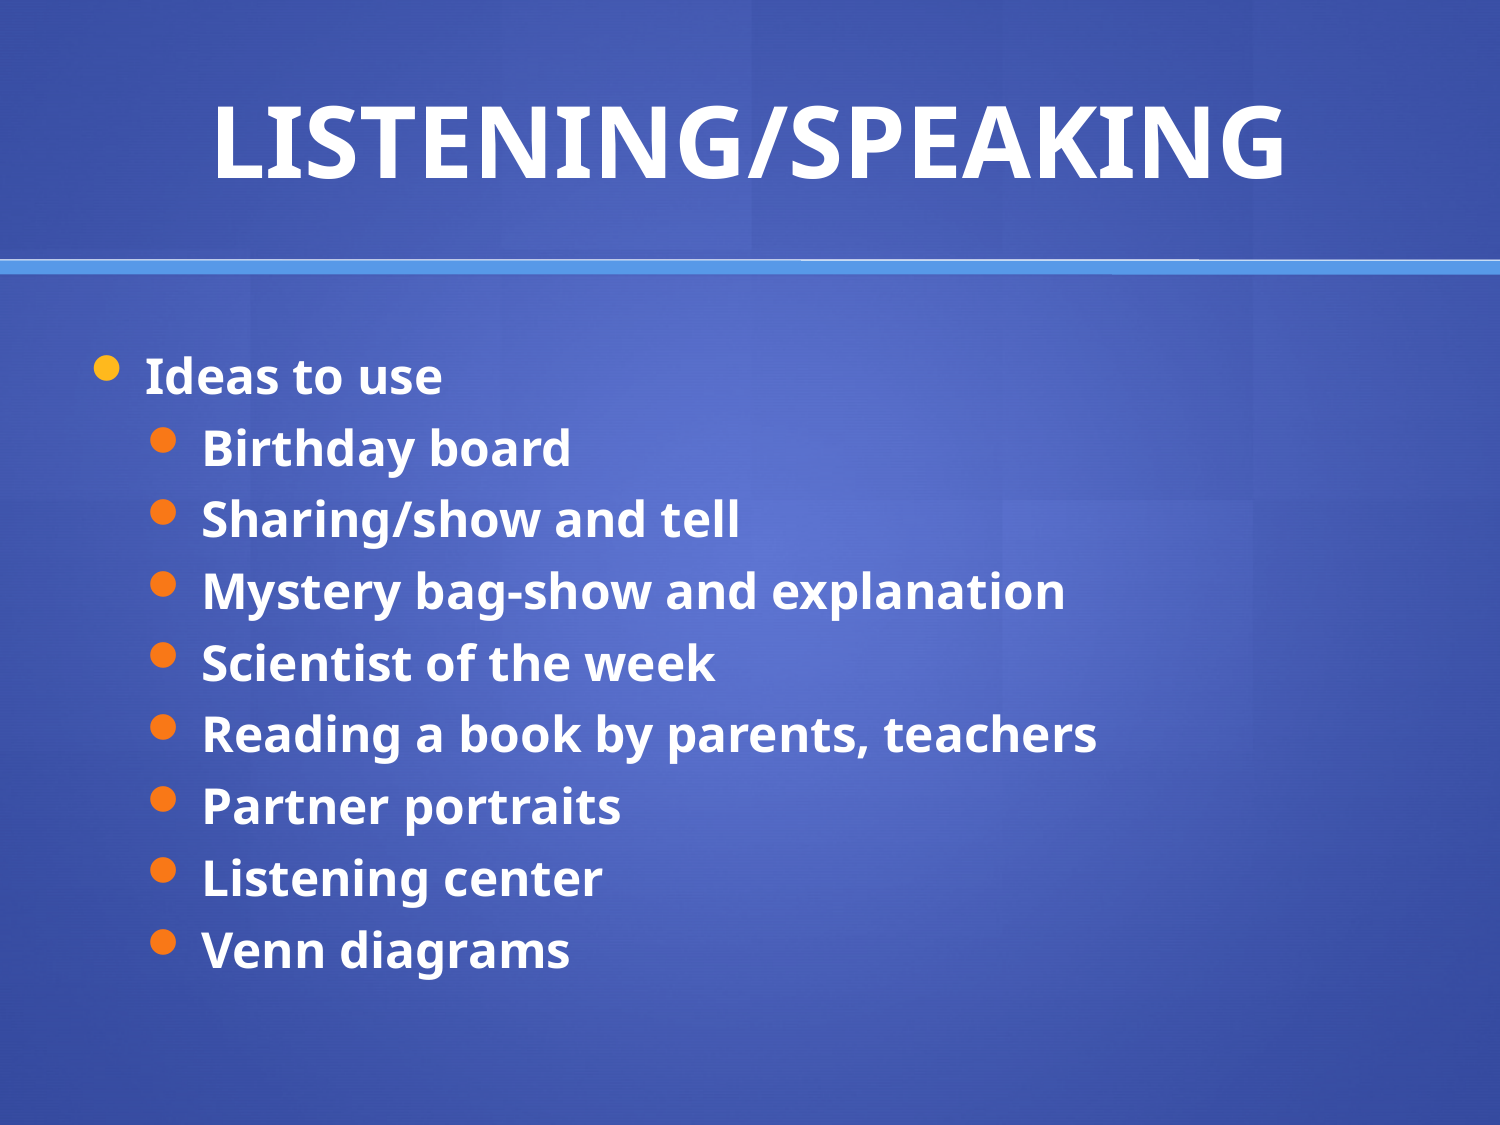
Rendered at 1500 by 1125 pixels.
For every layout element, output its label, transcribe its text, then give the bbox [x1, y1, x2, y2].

list Ideas to use Birthday board Sharing/show and tell Mystery bag-show and explanation Scientist of the week Reading a book by parents, teachers Partner portraits Listening center Venn diagrams [75, 337, 1425, 988]
title LISTENING/SPEAKING [75, 45, 1425, 233]
